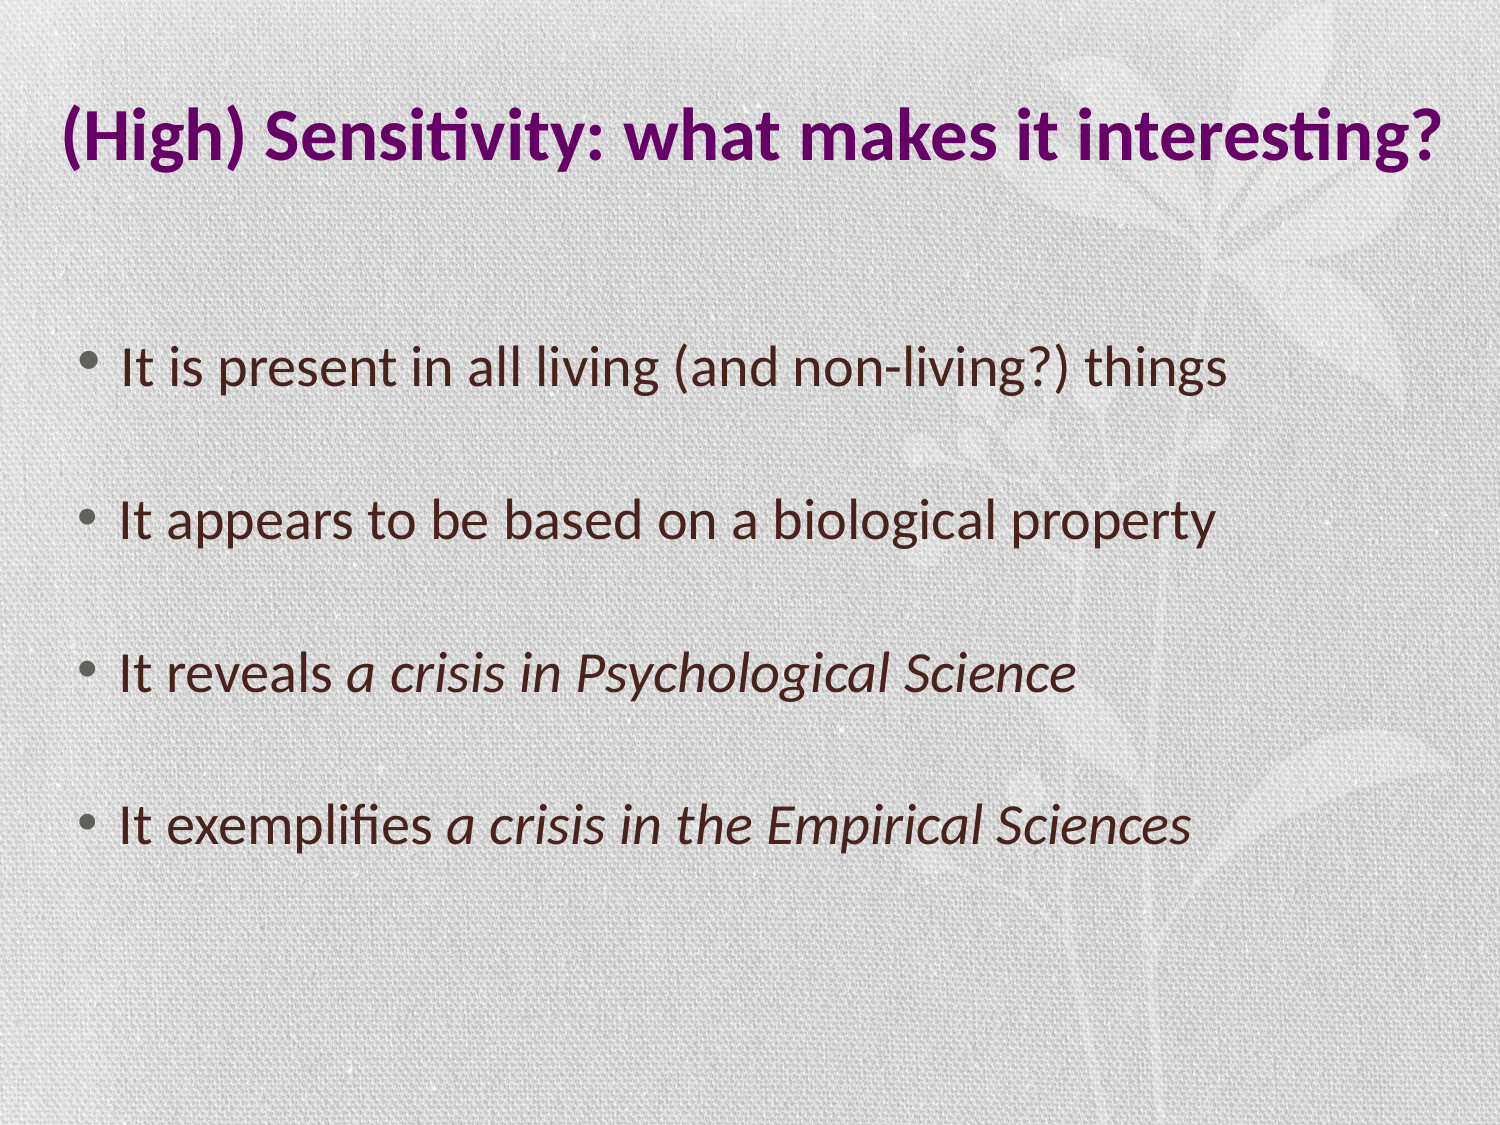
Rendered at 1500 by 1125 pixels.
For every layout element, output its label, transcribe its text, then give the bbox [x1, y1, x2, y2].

list It is present in all living (and non-living?) things It appears to be based on a biological property It reveals a crisis in Psychological Science It exemplifies a crisis in the Empirical Sciences [34, 231, 1445, 1056]
title (High) Sensitivity: what makes it interesting? [45, 37, 1500, 184]
